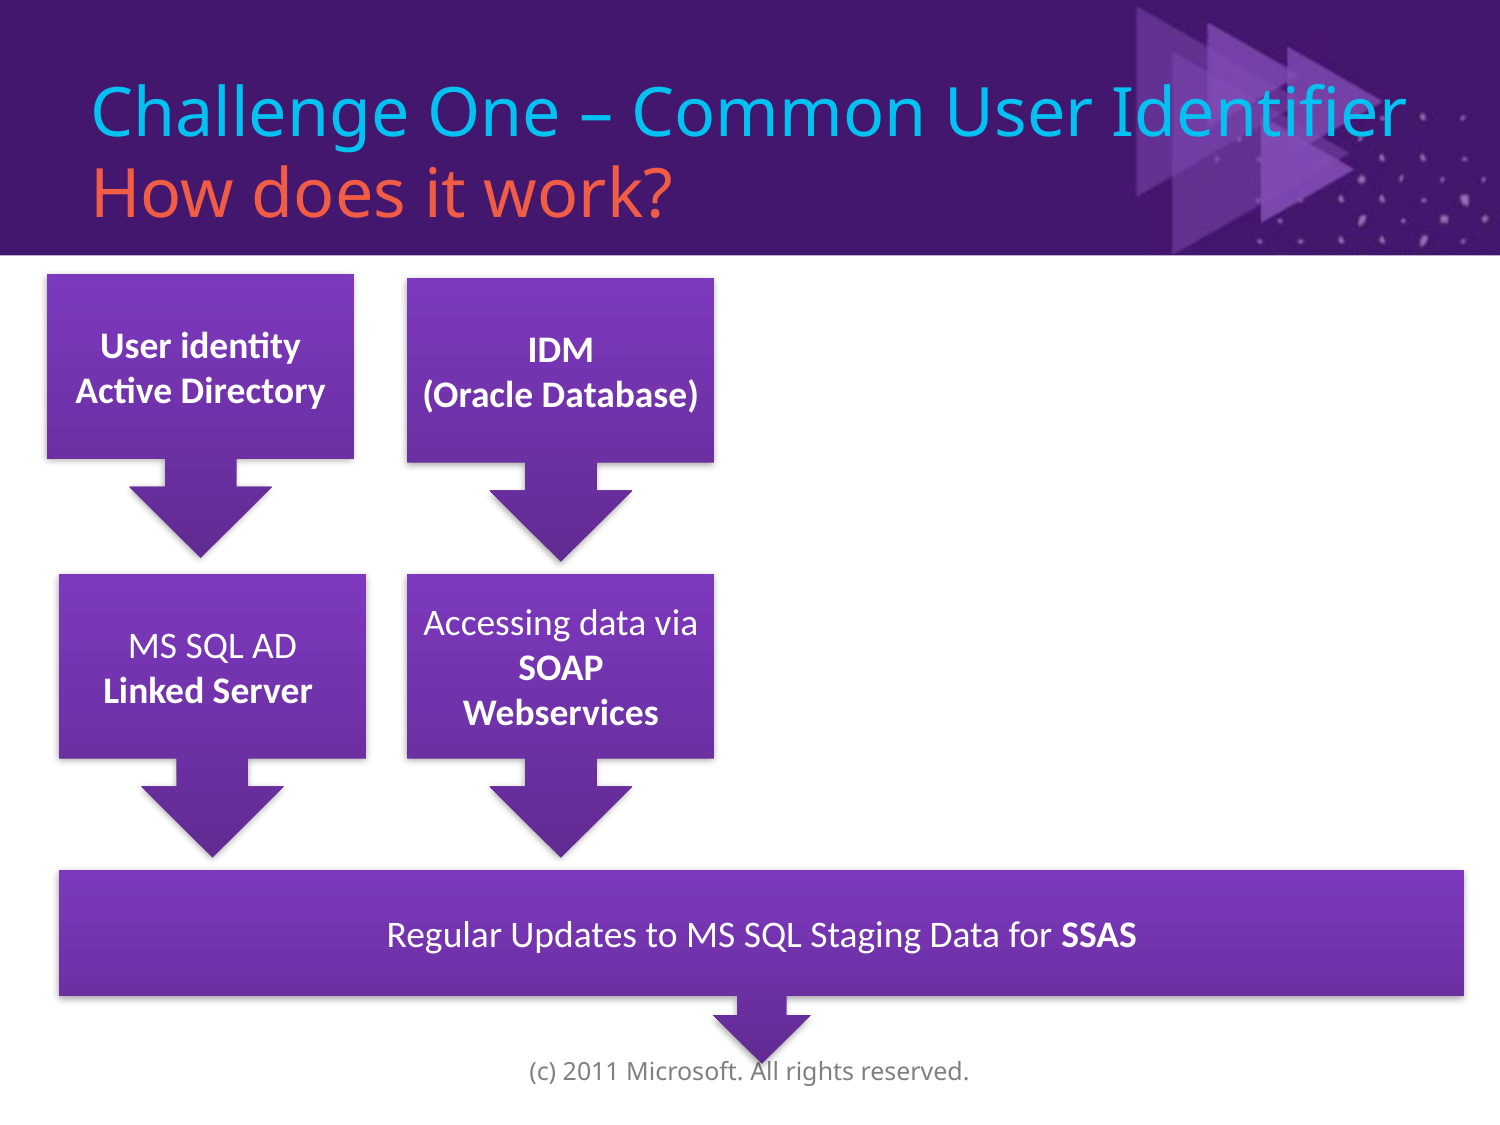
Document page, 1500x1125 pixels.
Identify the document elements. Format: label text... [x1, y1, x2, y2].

picture [0, 0, 1500, 255]
text_box MS SQL AD Linked Server [58, 573, 367, 858]
footer (c) 2011 Microsoft. All rights reserved. [512, 1042, 988, 1103]
text_box Regular Updates to MS SQL Staging Data for SSAS [58, 869, 1465, 1064]
title Challenge One – Common User Identifier How does it work? [75, 56, 1425, 244]
text_box Accessing data via SOAP Webservices [407, 573, 715, 858]
text_box User identity Active Directory [47, 273, 355, 558]
text_box IDM (Oracle Database) [407, 277, 715, 562]
